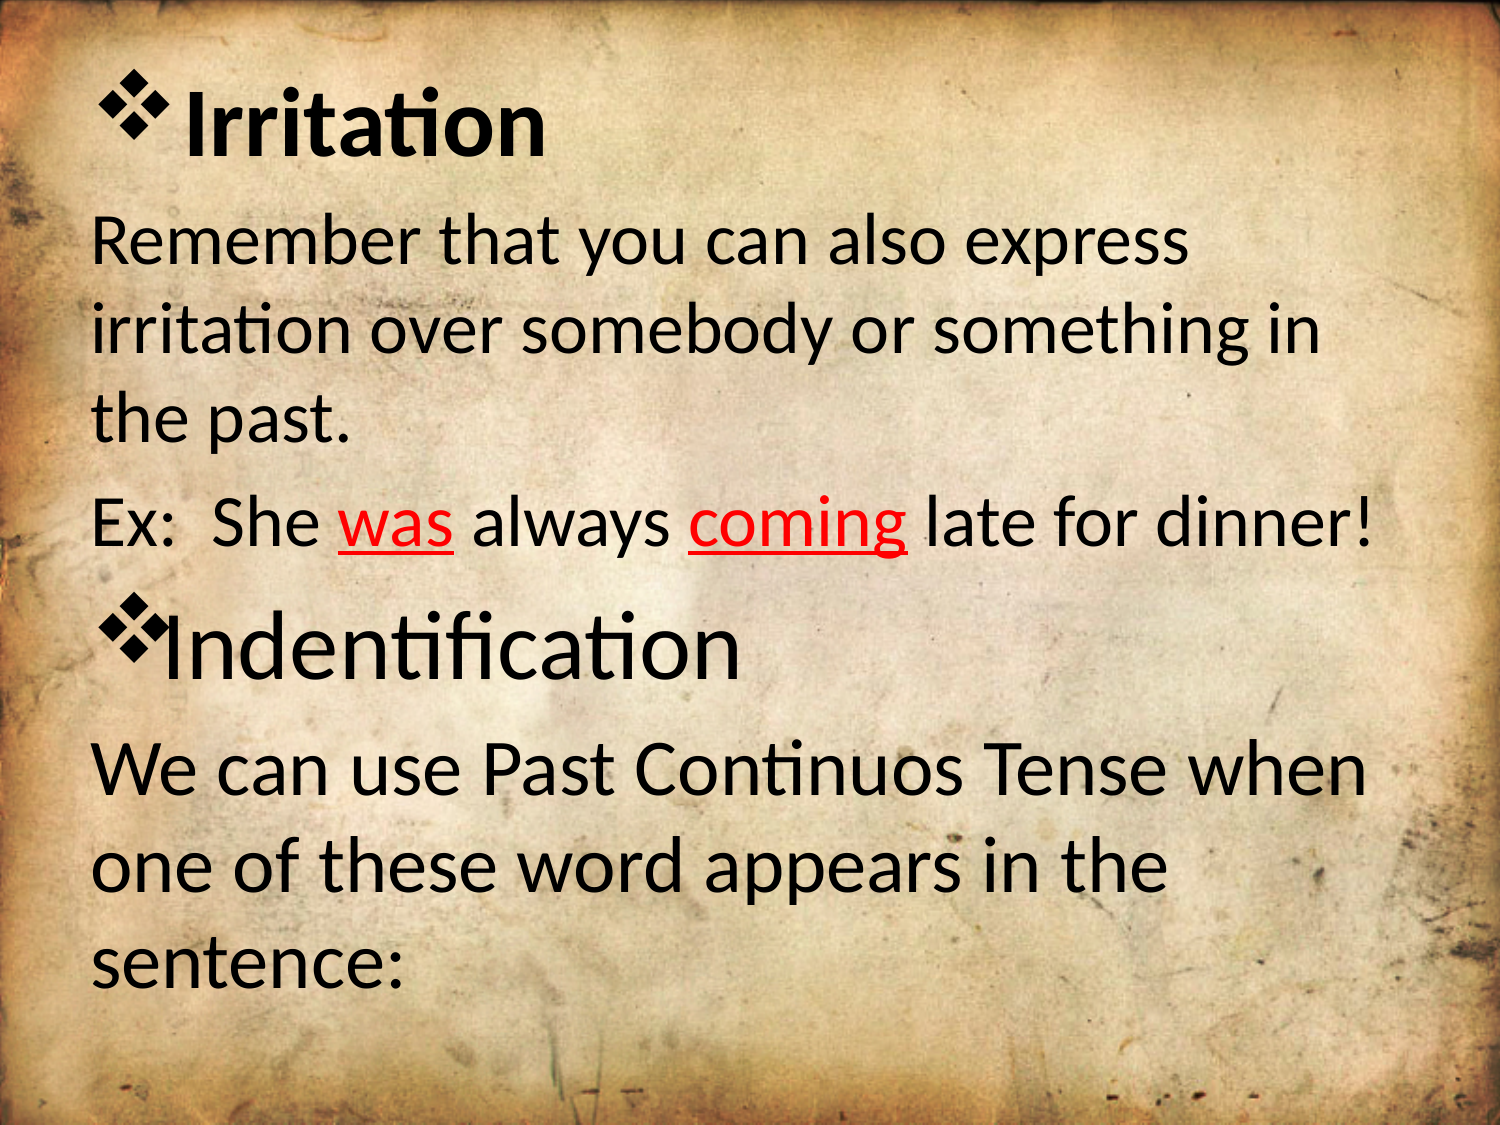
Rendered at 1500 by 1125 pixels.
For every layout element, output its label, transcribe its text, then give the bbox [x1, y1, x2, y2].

picture [0, 0, 1500, 1125]
list Irritation Remember that you can also express irritation over somebody or something in the past. Ex: She was always coming late for dinner! Indentification We can use Past Continuos Tense when one of these word appears in the sentence: [75, 50, 1425, 1088]
